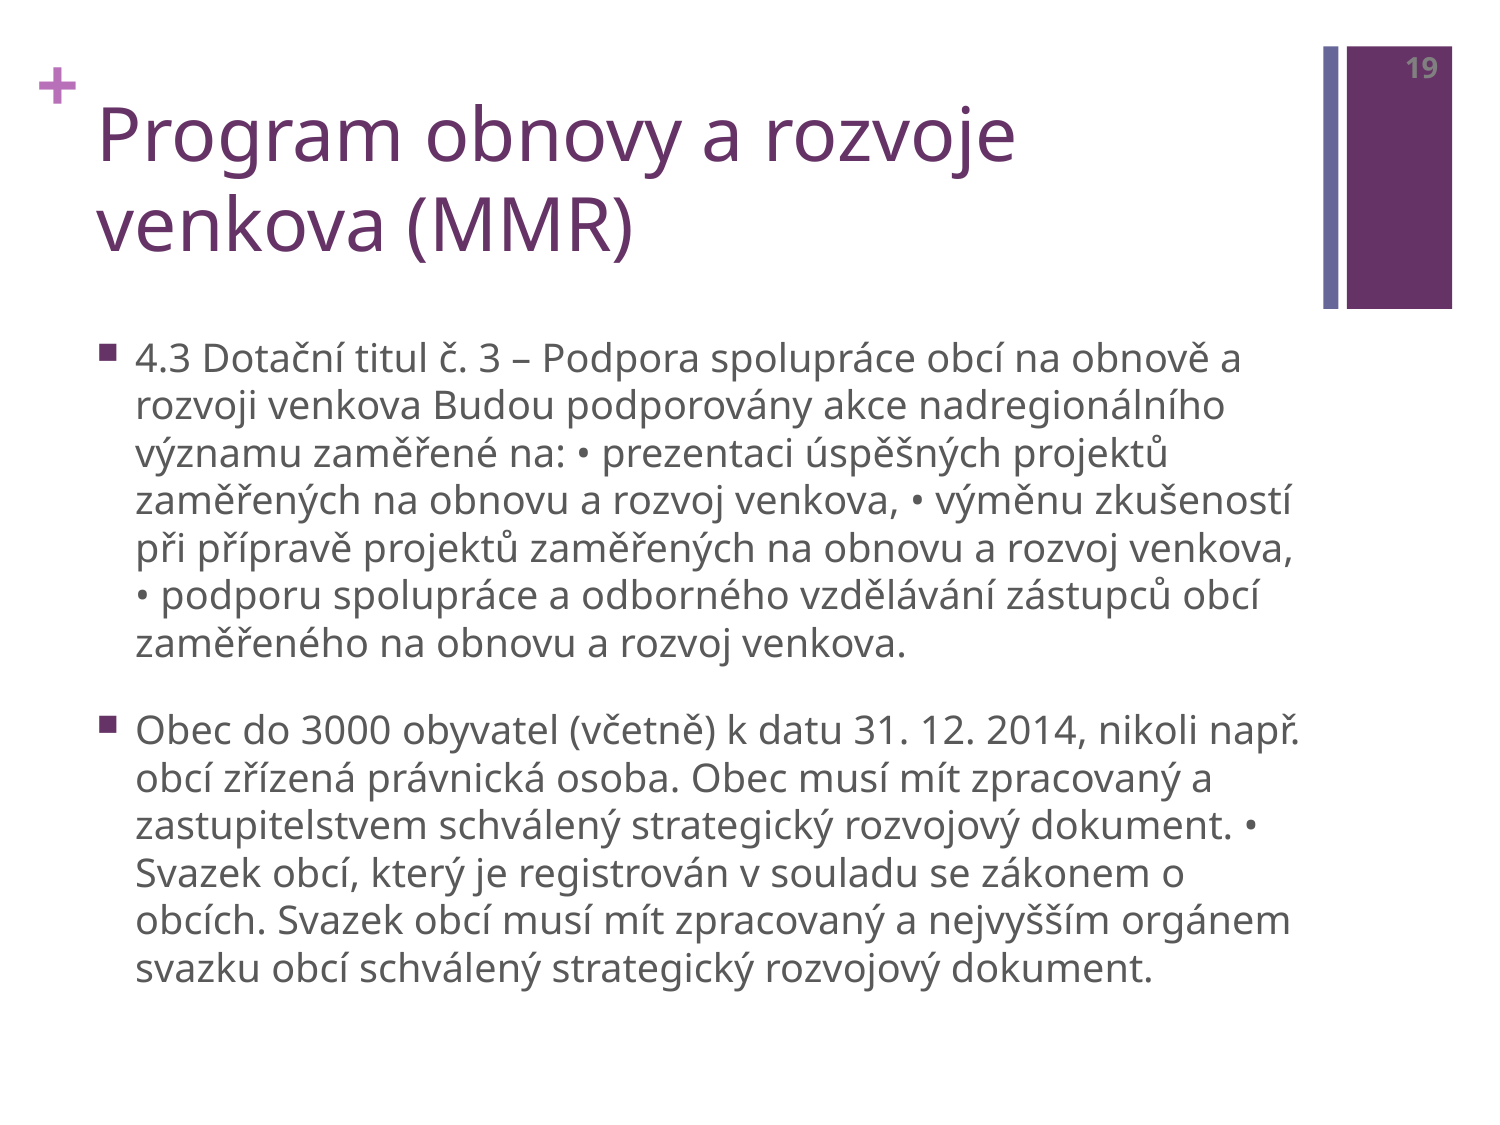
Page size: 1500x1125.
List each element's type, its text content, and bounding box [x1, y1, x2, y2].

title Program obnovy a rozvoje venkova (MMR) [81, 79, 1322, 263]
slide_number 19 [1362, 39, 1454, 100]
list 4.3 Dotační titul č. 3 – Podpora spolupráce obcí na obnově a rozvoji venkova Budou podporovány akce nadregionálního významu zaměřené na: • prezentaci úspěšných projektů zaměřených na obnovu a rozvoj venkova, • výměnu zkušeností při přípravě projektů zaměřených na obnovu a rozvoj venkova, • podporu spolupráce a odborného vzdělávání zástupců obcí zaměřeného na obnovu a rozvoj venkova. Obec do 3000 obyvatel (včetně) k datu 31. 12. 2014, nikoli např. obcí zřízená právnická osoba. Obec musí mít zpracovaný a zastupitelstvem schválený strategický rozvojový dokument. • Svazek obcí, který je registrován v souladu se zákonem o obcích. Svazek obcí musí mít zpracovaný a nejvyšším orgánem svazku obcí schválený strategický rozvojový dokument. [81, 324, 1322, 1005]
